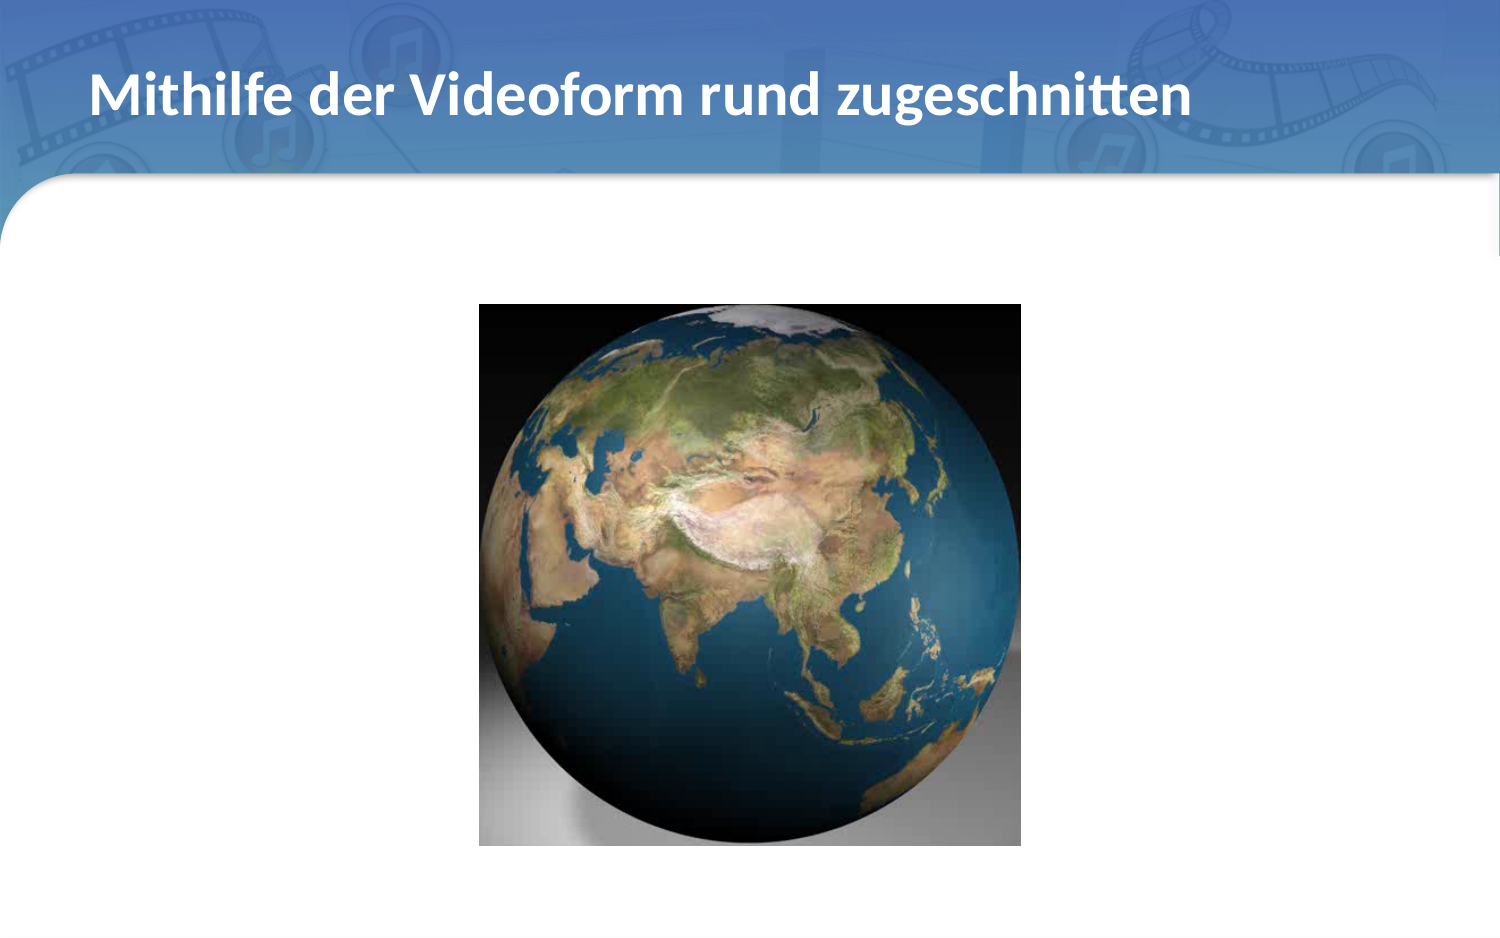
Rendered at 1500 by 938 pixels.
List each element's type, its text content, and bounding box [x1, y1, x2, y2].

title Mithilfe der Videoform rund zugeschnitten [76, 19, 1424, 162]
picture [0, 0, 1500, 257]
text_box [478, 303, 1022, 847]
